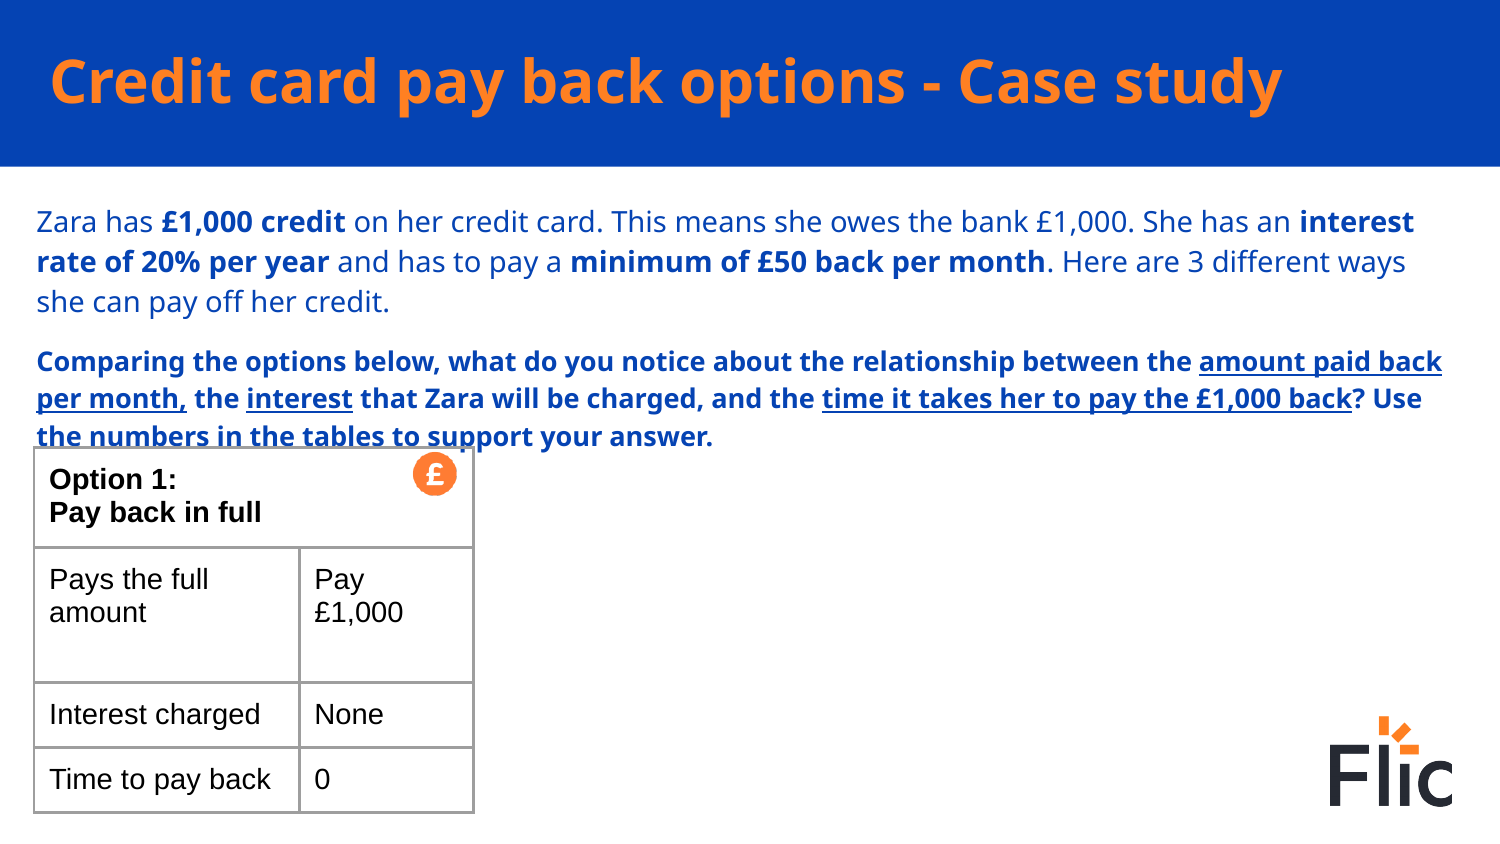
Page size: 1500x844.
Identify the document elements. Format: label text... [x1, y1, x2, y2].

table_cell None [301, 684, 472, 746]
picture [1330, 716, 1452, 807]
text_box Zara has £1,000 credit on her credit card. This means she owes the bank £1,000. She has an interest rate of 20% per year and has to pay a minimum of £50 back per month. Here are 3 different ways she can pay off her credit. Comparing the options below, what do you notice about the relationship between the amount paid back per month, the interest that Zara will be charged, and the time it takes her to pay the £1,000 back? Use the numbers in the tables to support your answer. [21, 183, 1471, 467]
table_cell Pays the full amount [35, 549, 298, 681]
table_header Option 1: Pay back in full [35, 449, 472, 546]
title Credit card pay back options - Case study [34, 37, 1303, 122]
picture [411, 450, 458, 497]
table_cell Time to pay back [35, 749, 298, 811]
table_cell 0 [301, 749, 472, 811]
table_cell Pay £1,000 [301, 549, 472, 681]
table_cell Interest charged [35, 684, 298, 746]
